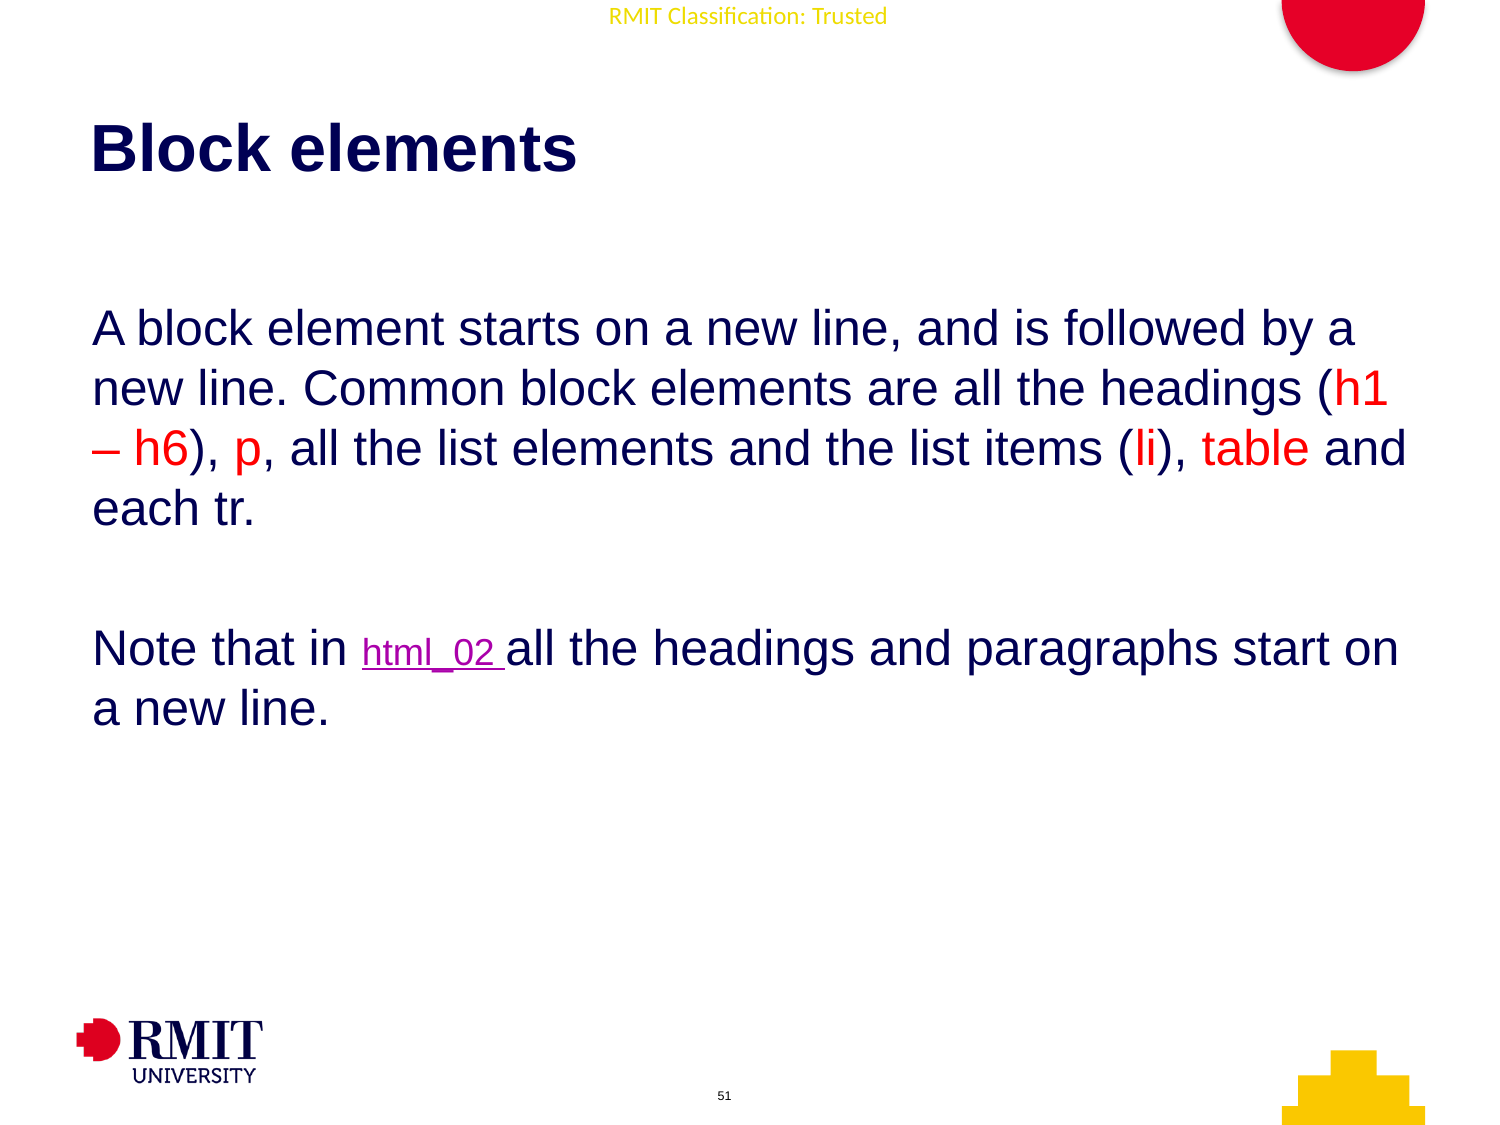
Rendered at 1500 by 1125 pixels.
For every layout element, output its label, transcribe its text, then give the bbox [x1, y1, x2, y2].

list A block element starts on a new line, and is followed by a new line. Common block elements are all the headings (h1 – h6), p, all the list elements and the list items (li), table and each tr. Note that in html_02 all the headings and paragraphs start on a new line. [75, 288, 1425, 952]
picture [57, 1001, 281, 1102]
title Block elements [75, 23, 1237, 267]
